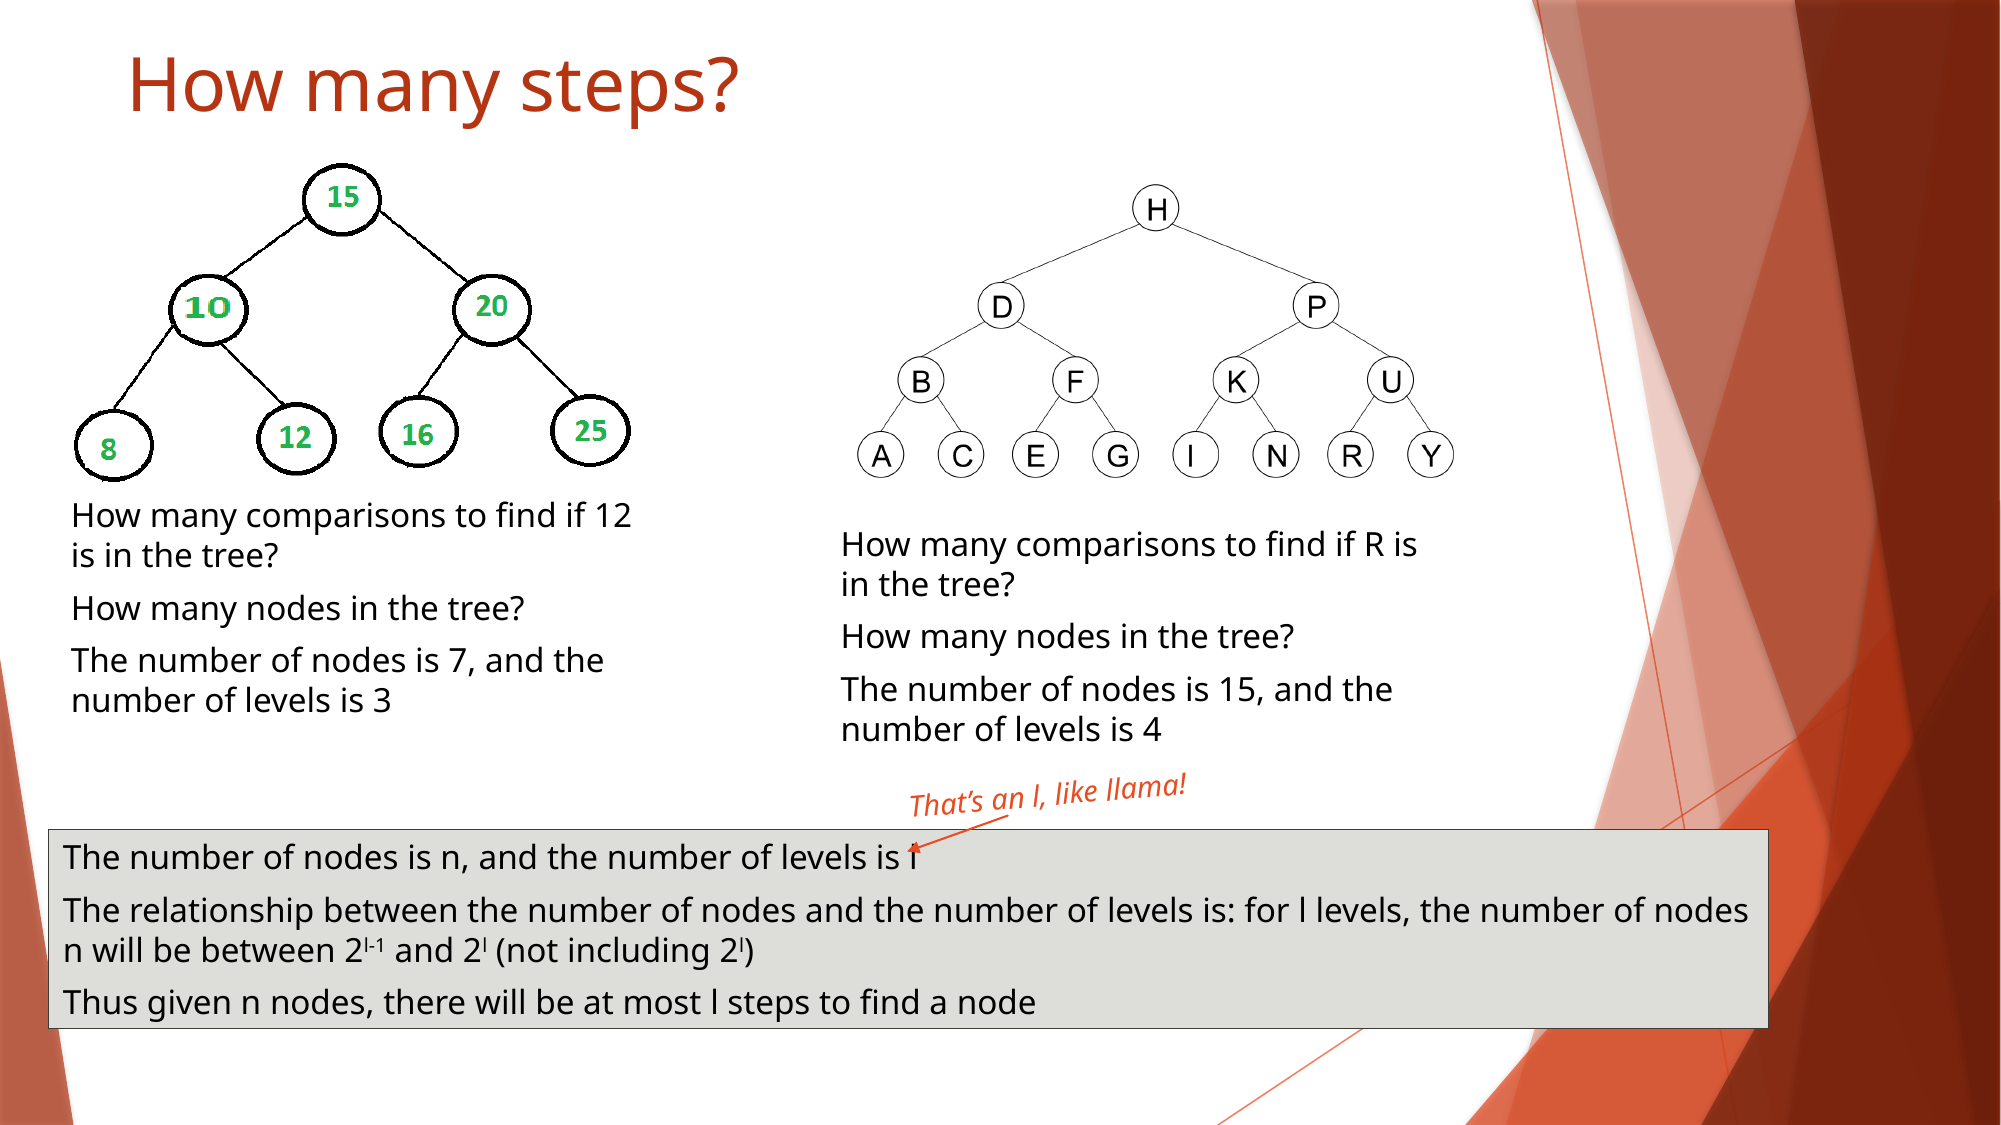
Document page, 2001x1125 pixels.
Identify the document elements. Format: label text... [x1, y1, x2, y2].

text_box The number of nodes is n, and the number of levels is l The relationship between the number of nodes and the number of levels is: for l levels, the number of nodes n will be between 2l-1 and 2l (not including 2l) Thus given n nodes, there will be at most l steps to find a node [48, 829, 1769, 1029]
picture [857, 184, 1454, 478]
text_box How many comparisons to find if R is in the tree? How many nodes in the tree? The number of nodes is 15, and the number of levels is 4 [825, 515, 1441, 756]
text_box How many comparisons to find if 12 is in the tree? How many nodes in the tree? The number of nodes is 7, and the number of levels is 3 [55, 486, 671, 727]
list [62, 135, 644, 502]
title How many steps? [111, 29, 1522, 147]
text_box That’s an l, like llama! [891, 755, 1204, 832]
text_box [906, 815, 1009, 853]
